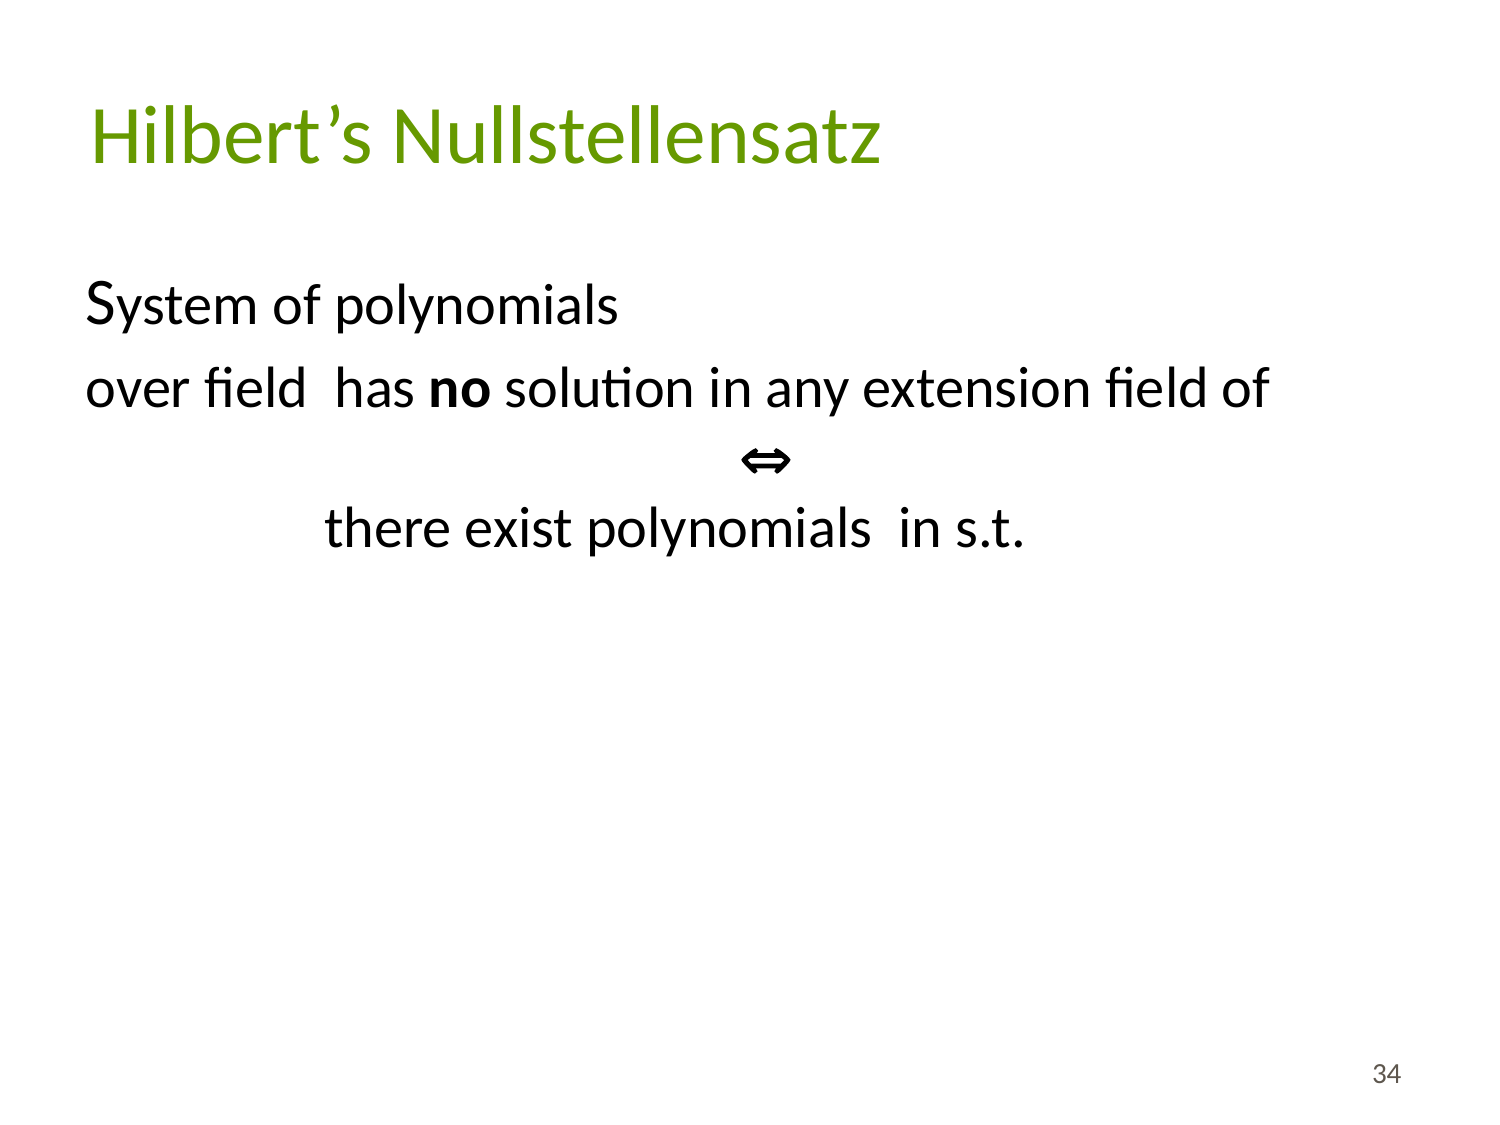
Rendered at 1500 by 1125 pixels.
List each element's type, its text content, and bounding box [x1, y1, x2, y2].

title Hilbert’s Nullstellensatz [75, 37, 1350, 188]
slide_number 34 [1104, 1037, 1417, 1097]
